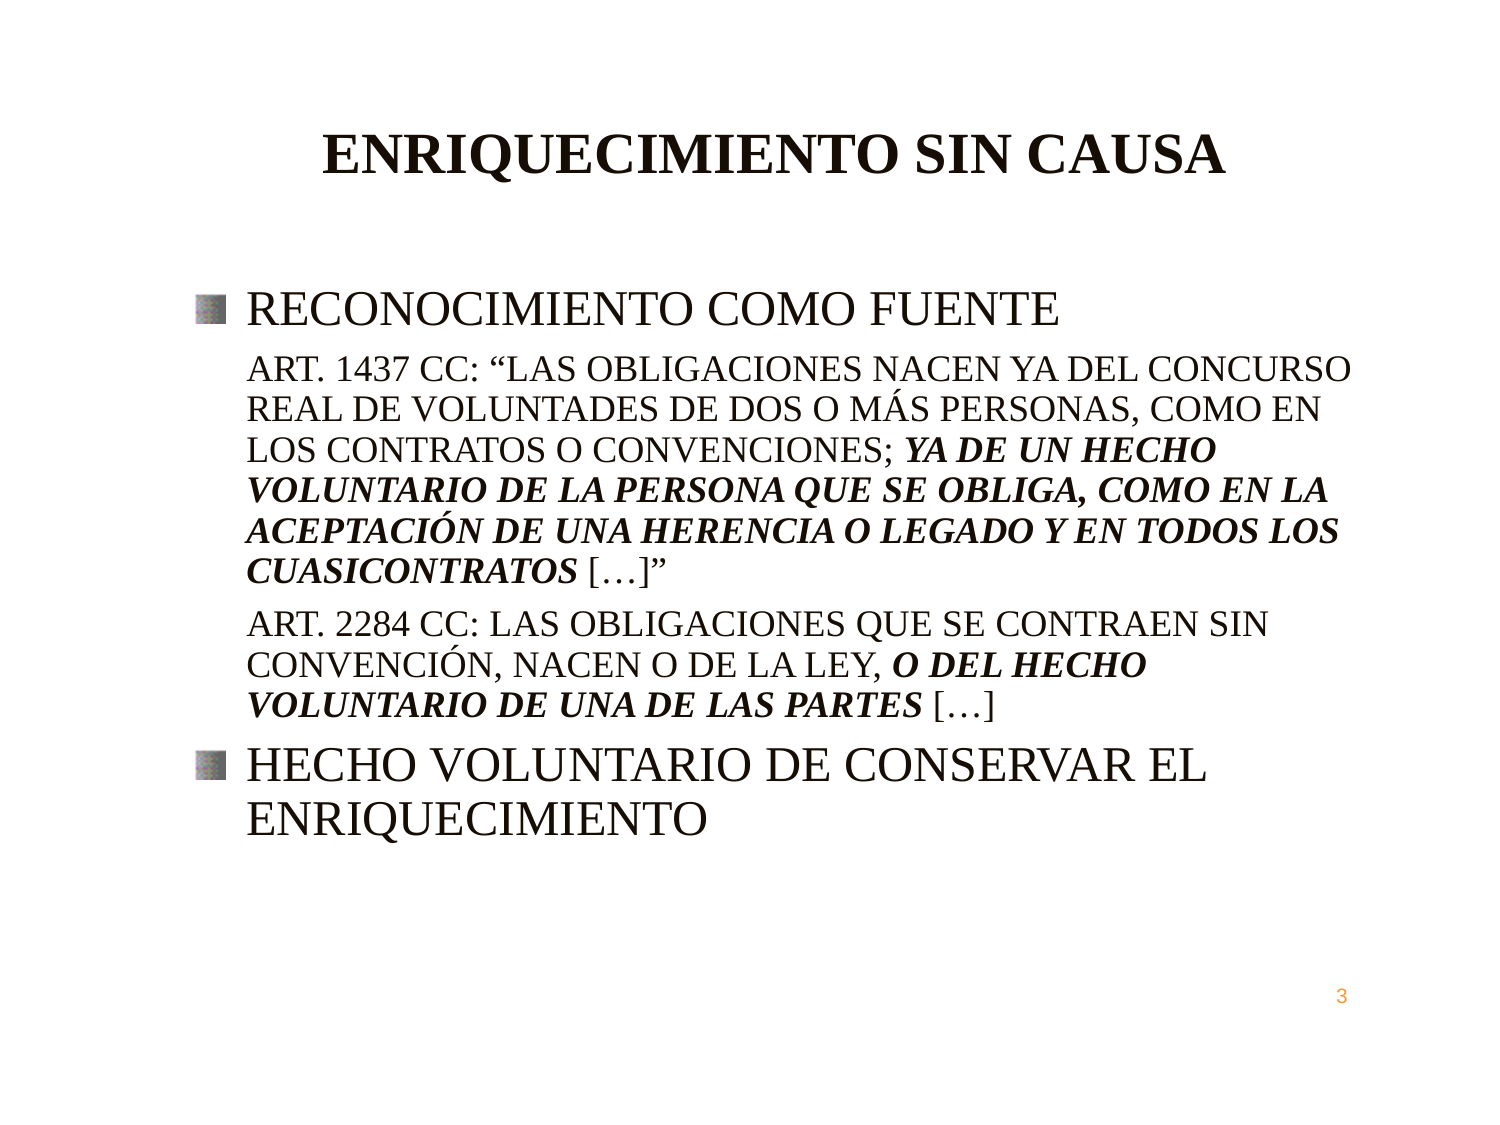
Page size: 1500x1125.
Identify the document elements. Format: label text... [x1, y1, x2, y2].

list RECONOCIMIENTO COMO FUENTE ART. 1437 CC: “LAS OBLIGACIONES NACEN YA DEL CONCURSO REAL DE VOLUNTADES DE DOS O MÁS PERSONAS, COMO EN LOS CONTRATOS O CONVENCIONES; YA DE UN HECHO VOLUNTARIO DE LA PERSONA QUE SE OBLIGA, COMO EN LA ACEPTACIÓN DE UNA HERENCIA O LEGADO Y EN TODOS LOS CUASICONTRATOS […]” ART. 2284 CC: LAS OBLIGACIONES QUE SE CONTRAEN SIN CONVENCIÓN, NACEN O DE LA LEY, O DEL HECHO VOLUNTARIO DE UNA DE LAS PARTES […] HECHO VOLUNTARIO DE CONSERVAR EL ENRIQUECIMIENTO [174, 275, 1375, 875]
title ENRIQUECIMIENTO SIN CAUSA [174, 87, 1375, 213]
slide_number 3 [1149, 975, 1363, 1050]
picture [189, 744, 226, 780]
picture [189, 288, 226, 324]
